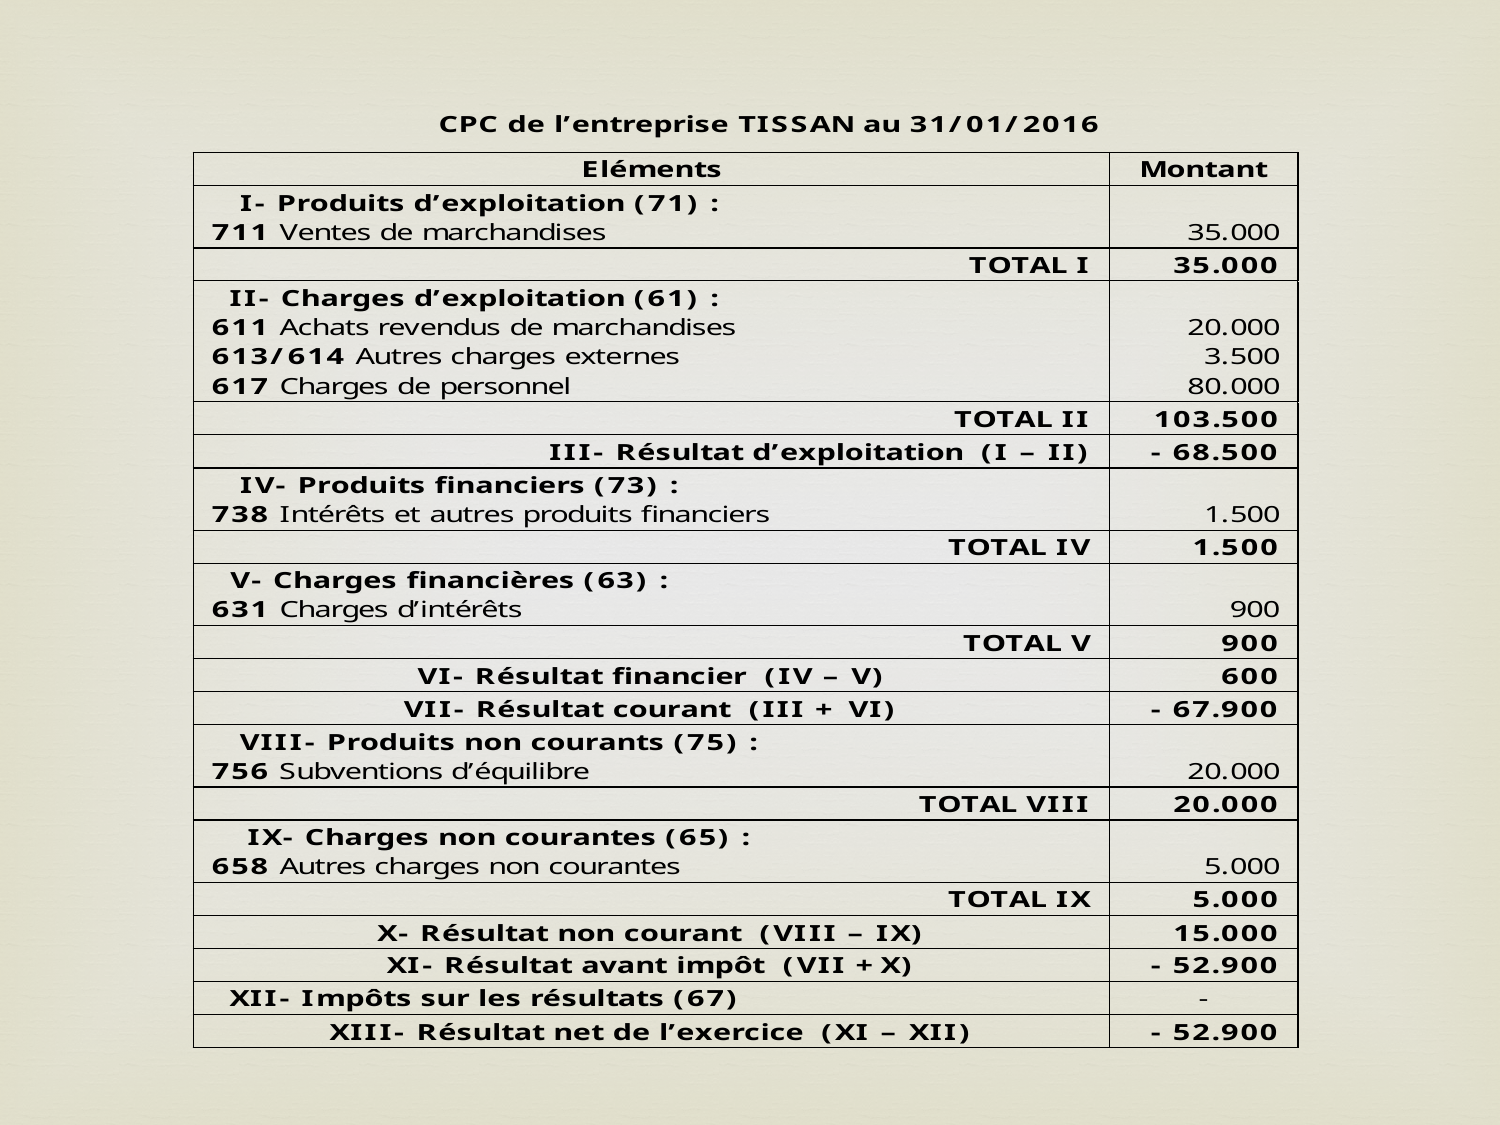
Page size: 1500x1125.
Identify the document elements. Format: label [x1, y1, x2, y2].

picture [0, 109, 1500, 1083]
